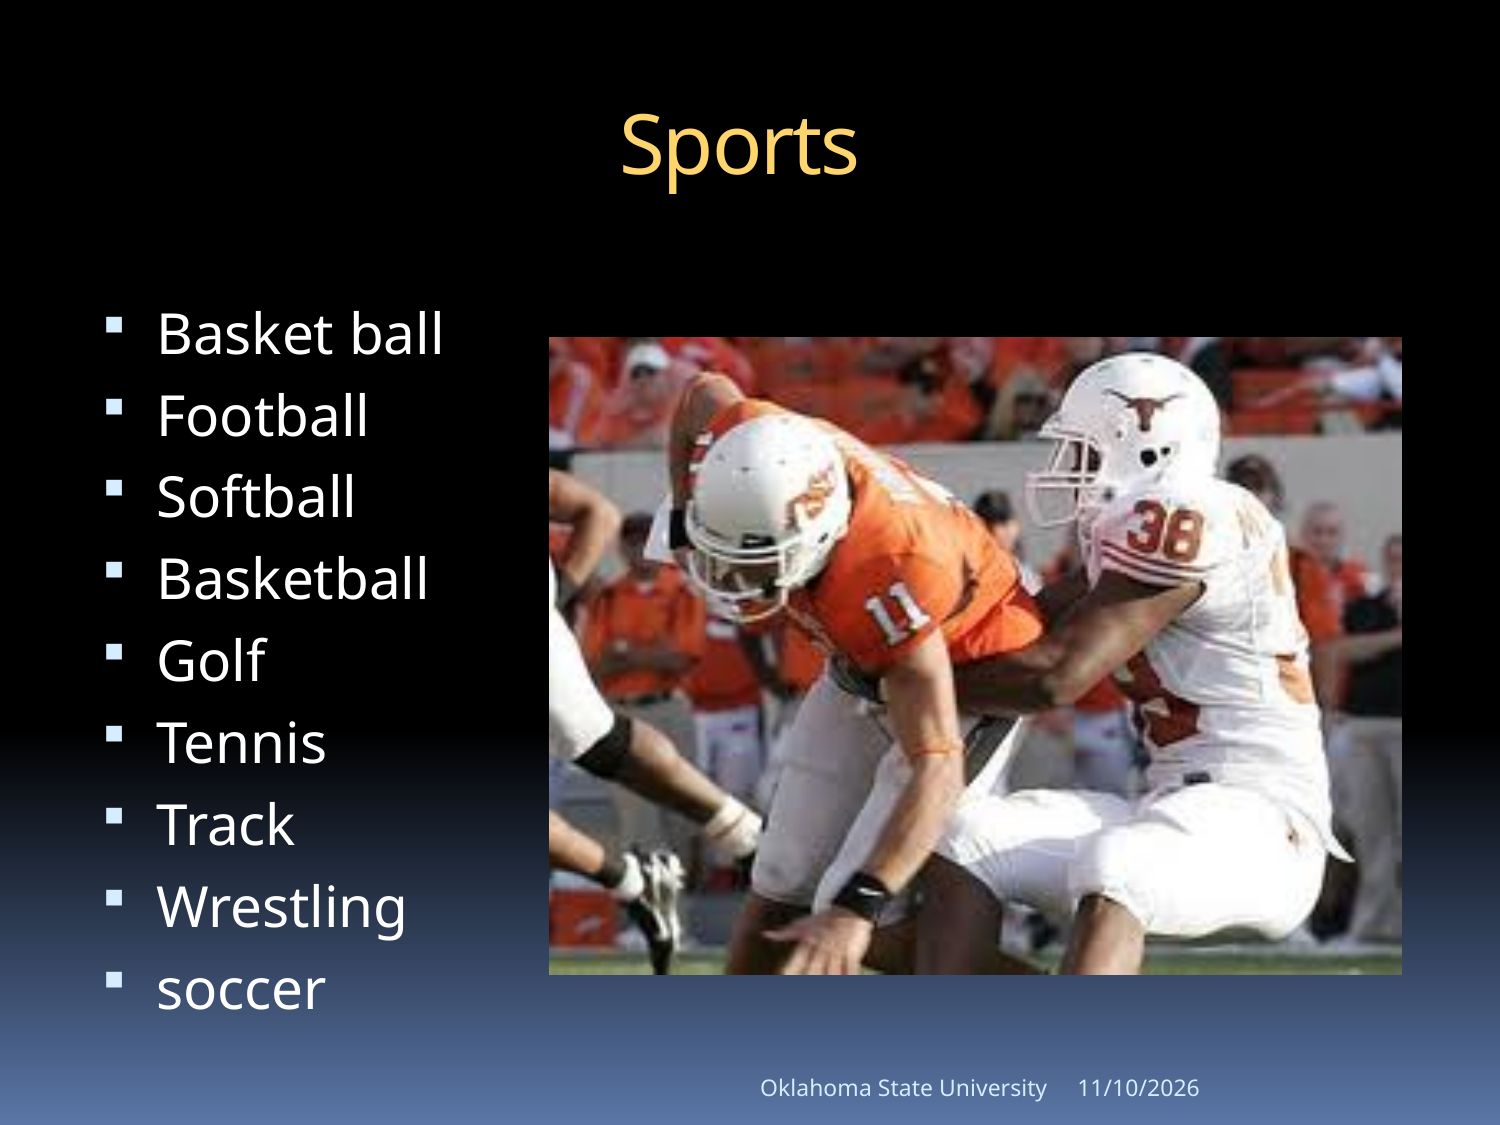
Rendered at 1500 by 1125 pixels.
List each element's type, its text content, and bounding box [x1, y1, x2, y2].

footer Oklahoma State University [150, 1052, 1063, 1113]
list Basket ball Football Softball Basketball Golf Tennis Track Wrestling soccer [76, 290, 739, 1033]
title Sports [75, 83, 1425, 234]
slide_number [1063, 1052, 1413, 1113]
picture [549, 337, 1402, 976]
